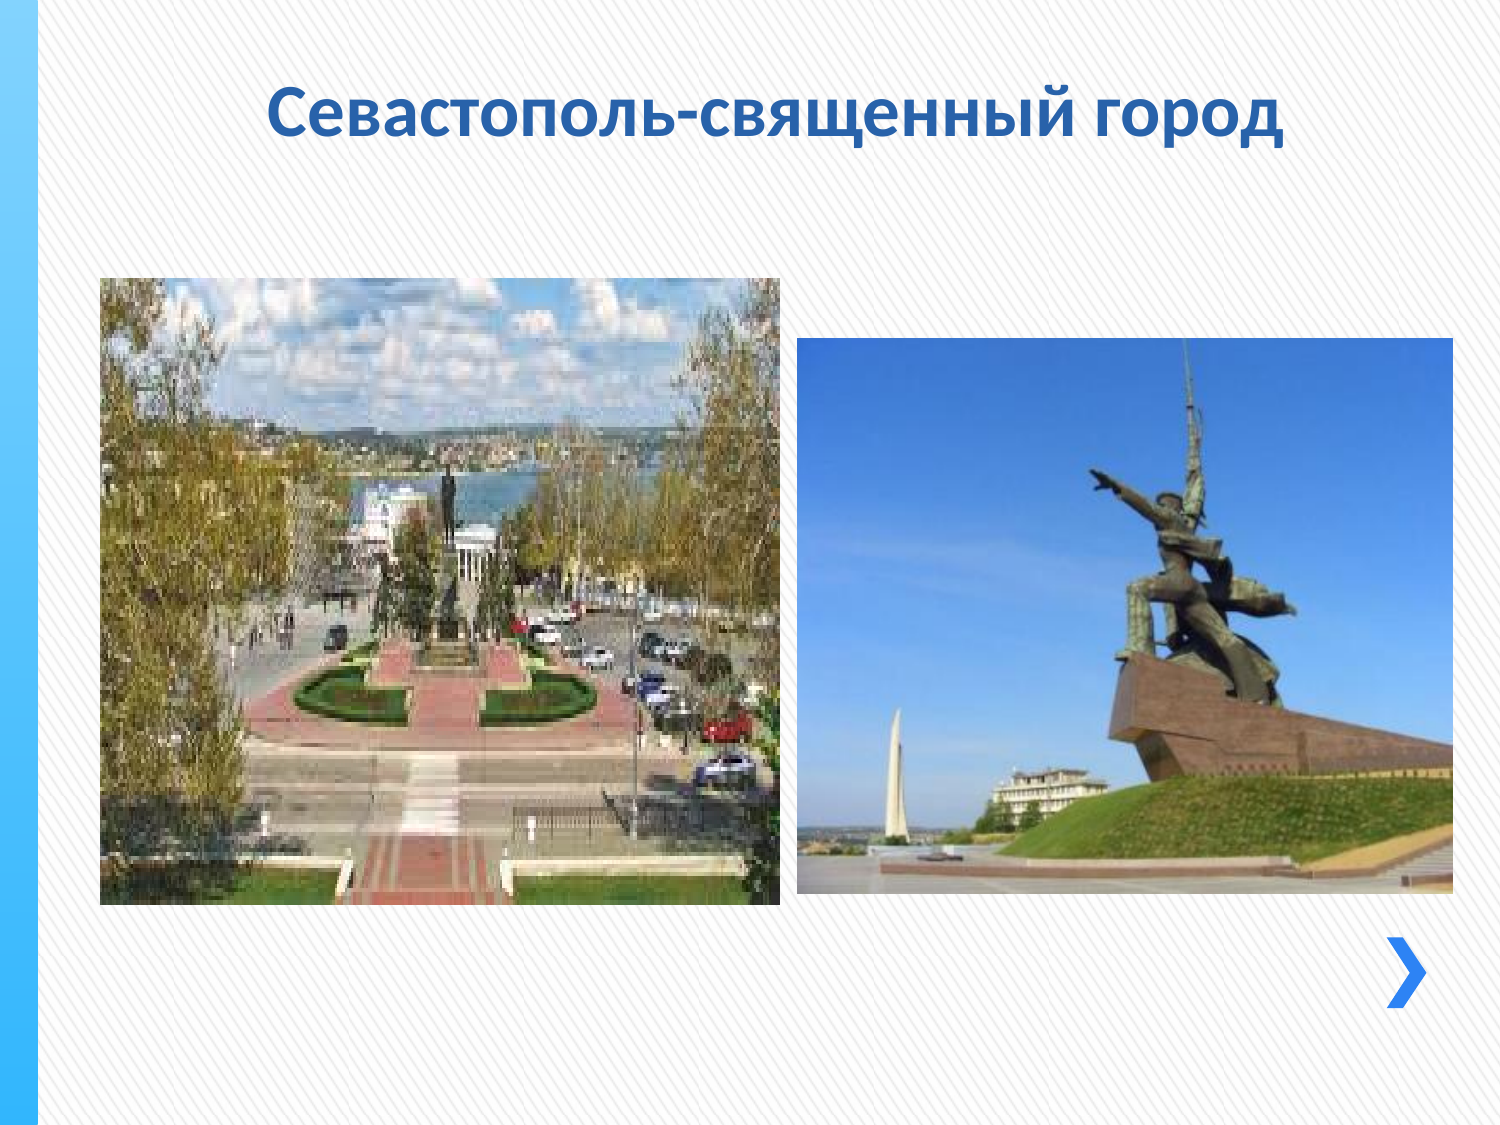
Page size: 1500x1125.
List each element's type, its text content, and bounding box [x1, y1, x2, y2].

title Севастополь-священный город [183, 0, 1371, 160]
picture [37, 0, 1500, 1125]
